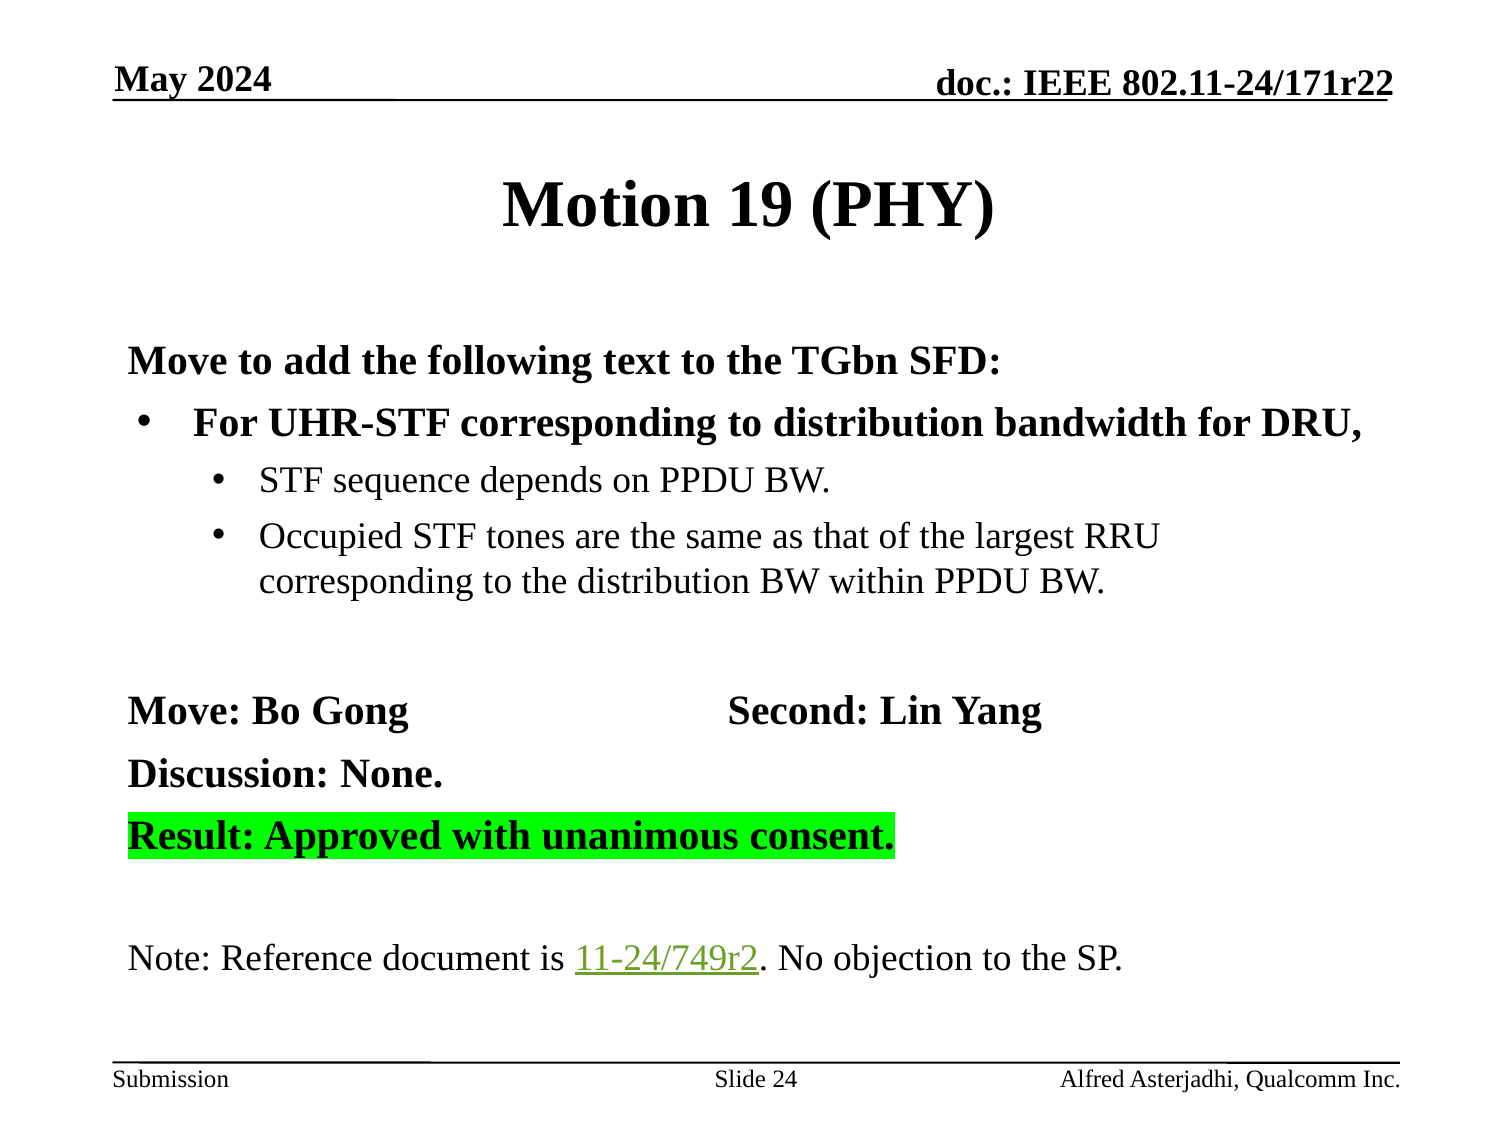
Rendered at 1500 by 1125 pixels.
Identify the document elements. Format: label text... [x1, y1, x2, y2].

footer Alfred Asterjadhi, Qualcomm Inc. [878, 1061, 1402, 1093]
title Motion 19 (PHY) [112, 112, 1388, 288]
list Move to add the following text to the TGbn SFD: For UHR-STF corresponding to distribution bandwidth for DRU, STF sequence depends on PPDU BW. Occupied STF tones are the same as that of the largest RRU corresponding to the distribution BW within PPDU BW. Move: Bo Gong Second: Lin Yang Discussion: None. Result: Approved with unanimous consent. Note: Reference document is 11-24/749r2. No objection to the SP. [112, 324, 1388, 1000]
slide_number Slide 24 [712, 1061, 800, 1123]
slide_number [114, 54, 423, 100]
